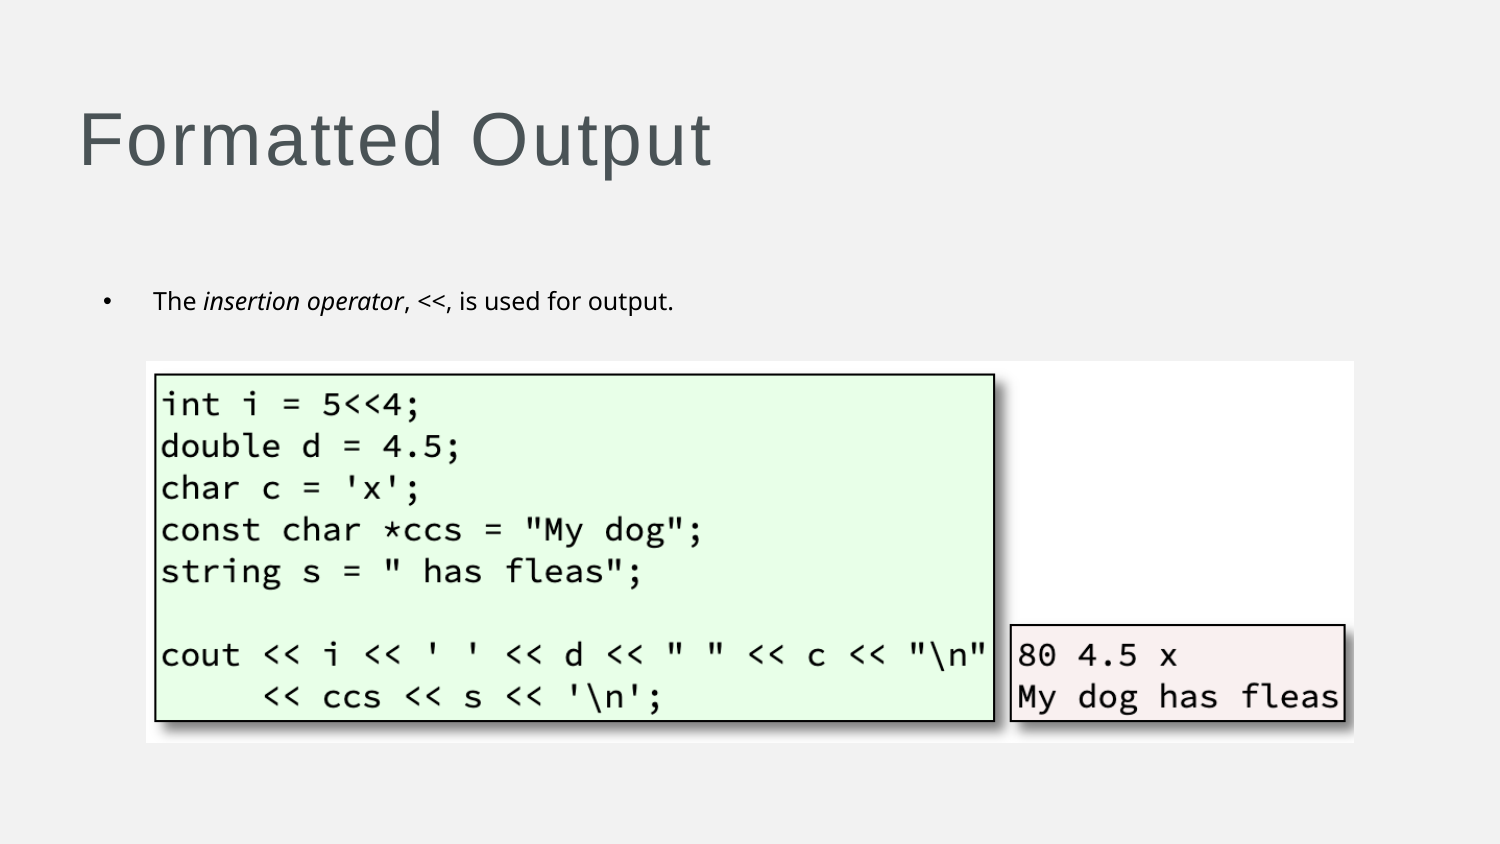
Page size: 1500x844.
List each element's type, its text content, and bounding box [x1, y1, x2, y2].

picture [146, 361, 1354, 743]
list The insertion operator, <<, is used for output. [68, 270, 946, 743]
title Formatted Output [66, 79, 1434, 194]
